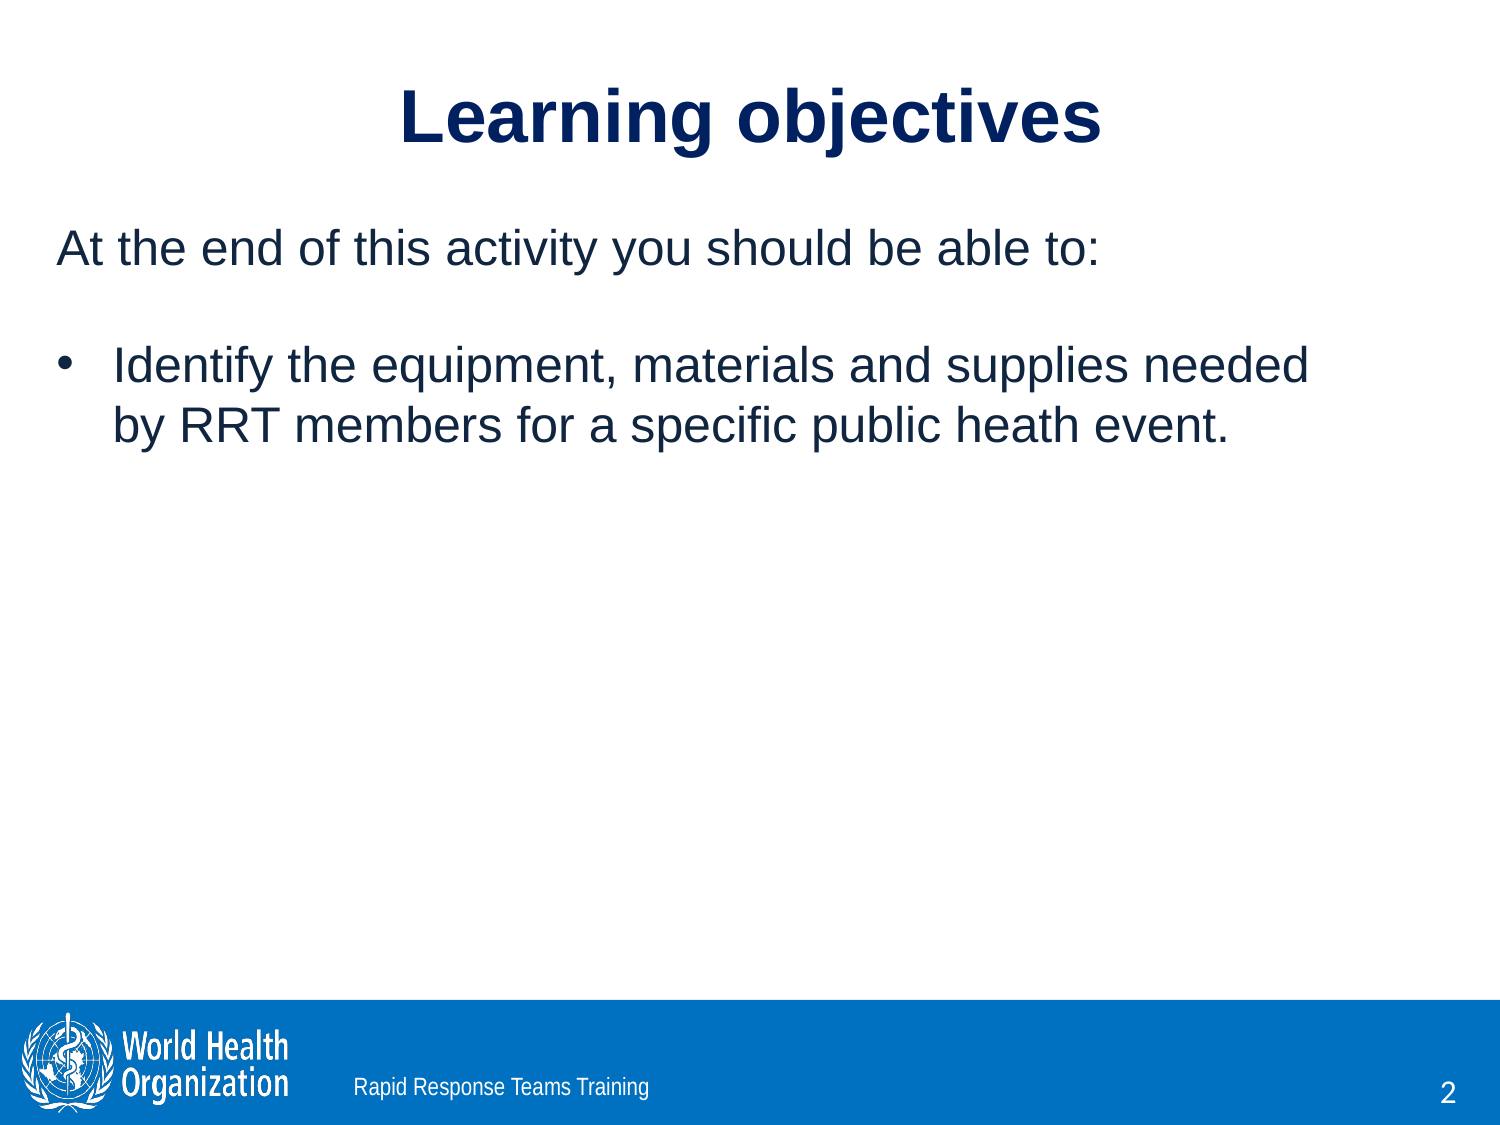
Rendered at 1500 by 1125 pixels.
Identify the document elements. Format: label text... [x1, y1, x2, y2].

list At the end of this activity you should be able to: Identify the equipment, materials and supplies needed by RRT members for a specific public heath event. [41, 208, 1392, 1016]
picture [21, 1012, 288, 1113]
title Learning objectives [76, 19, 1427, 207]
